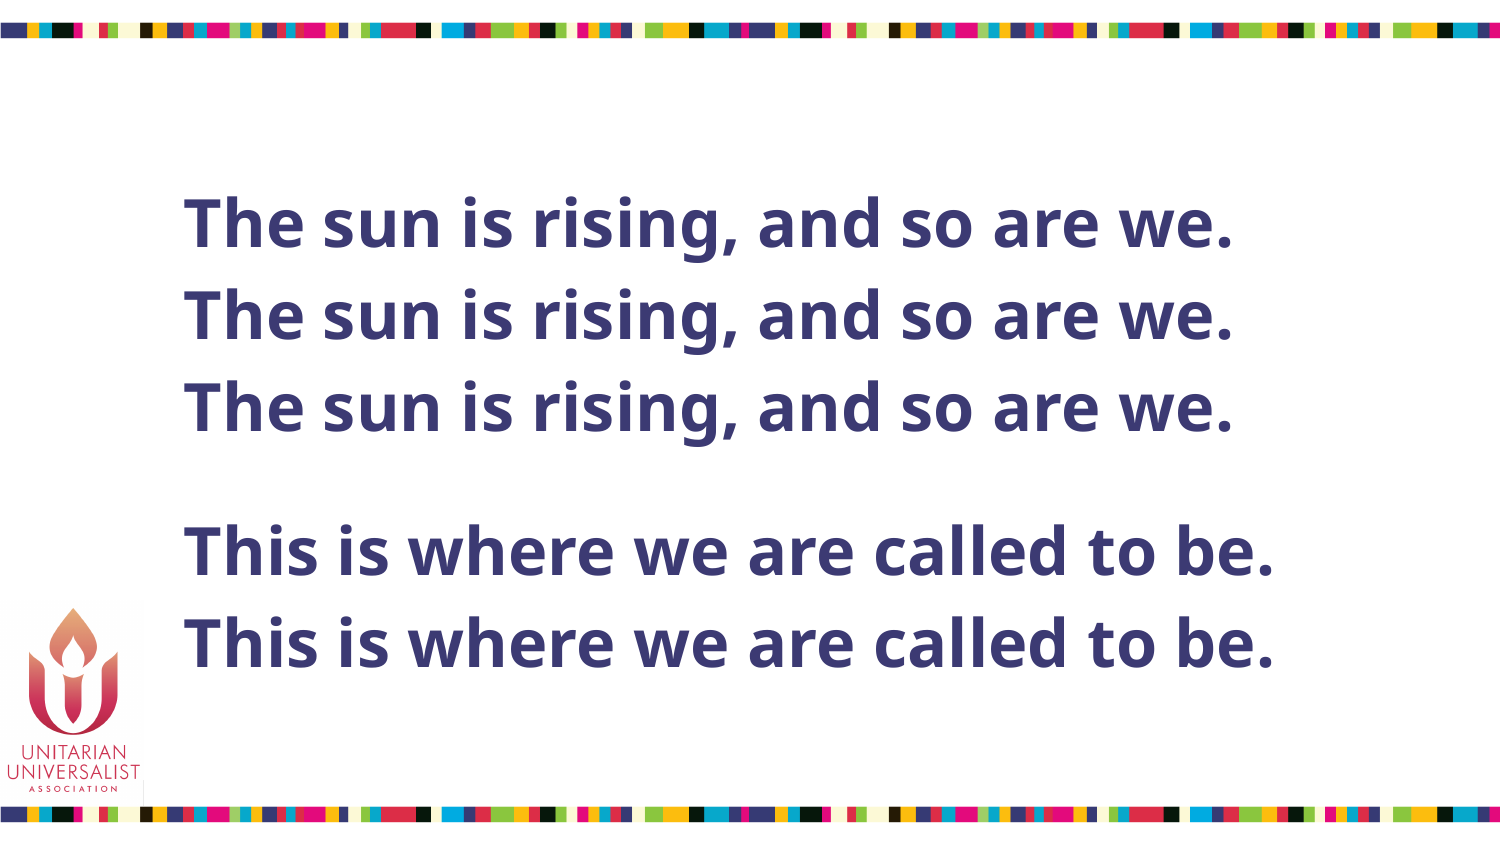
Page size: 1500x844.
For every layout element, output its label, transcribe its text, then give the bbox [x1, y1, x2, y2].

picture [0, 22, 1500, 40]
picture [0, 600, 1500, 824]
text_box The sun is rising, and so are we. The sun is rising, and so are we. The sun is rising, and so are we. This is where we are called to be. This is where we are called to be. [168, 154, 1421, 696]
